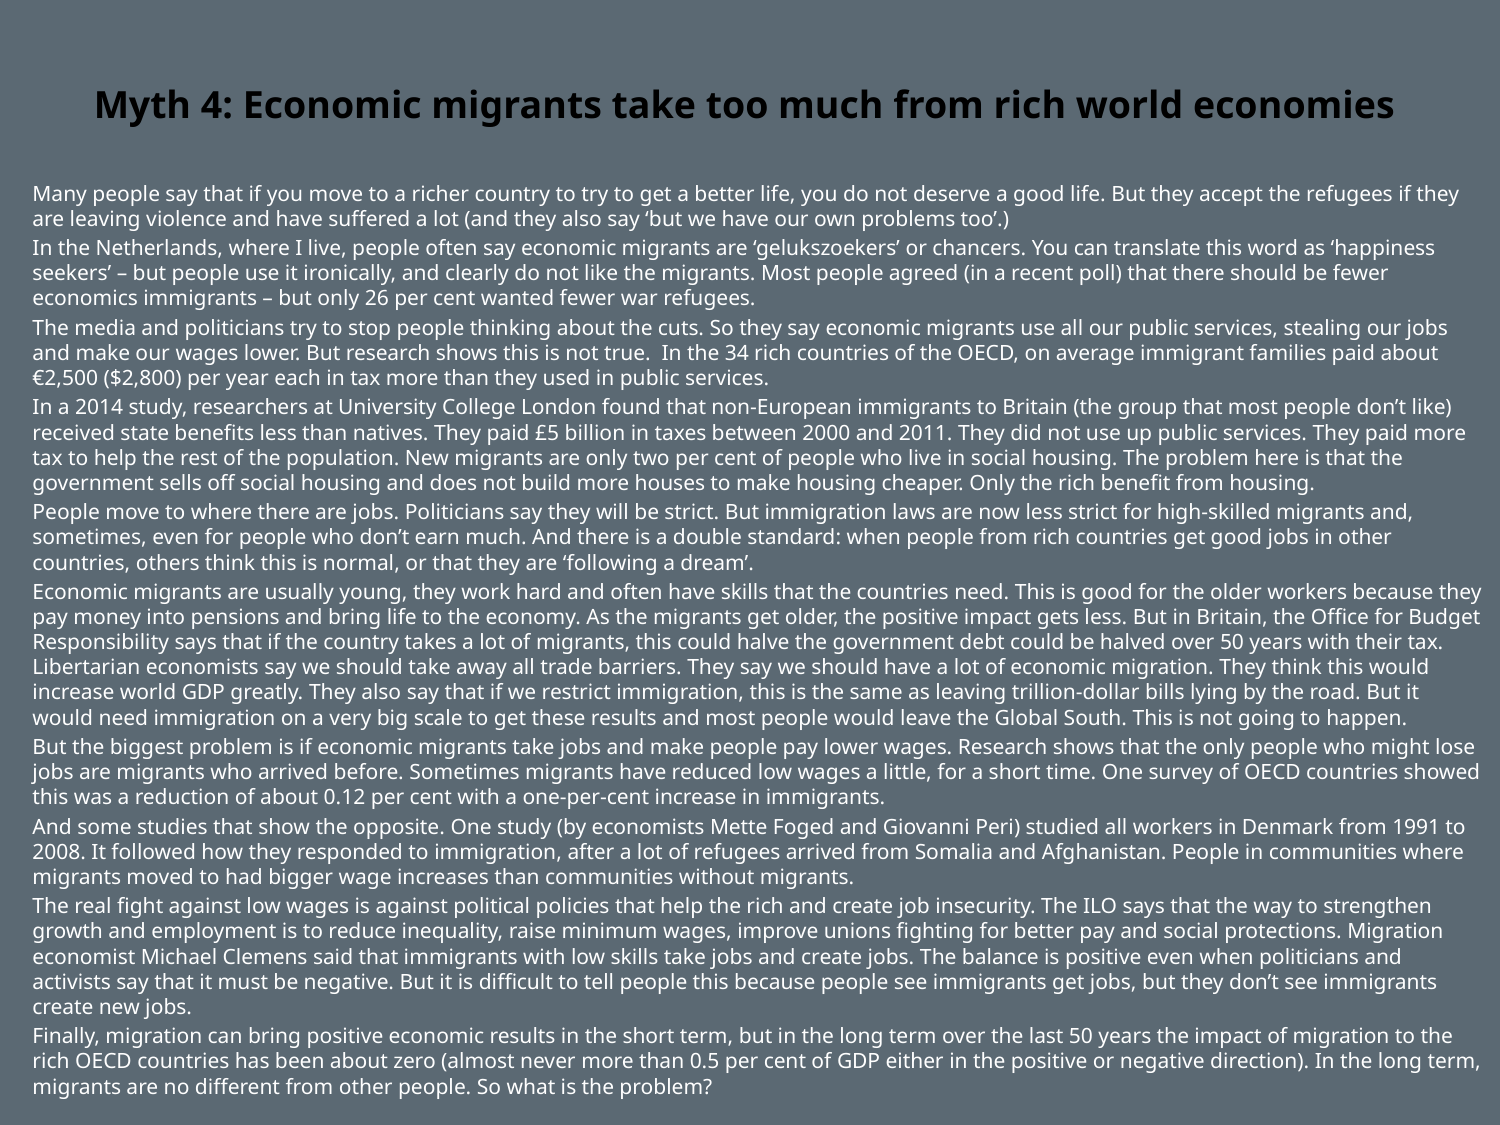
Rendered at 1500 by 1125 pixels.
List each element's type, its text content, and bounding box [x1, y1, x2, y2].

list Many people say that if you move to a richer country to try to get a better life, you do not deserve a good life. But they accept the refugees if they are leaving violence and have suffered a lot (and they also say ‘but we have our own problems too’.) In the Netherlands, where I live, people often say economic migrants are ‘gelukszoekers’ or chancers. You can translate this word as ‘happiness seekers’ – but people use it ironically, and clearly do not like the migrants. Most people agreed (in a recent poll) that there should be fewer economics immigrants – but only 26 per cent wanted fewer war refugees. The media and politicians try to stop people thinking about the cuts. So they say economic migrants use all our public services, stealing our jobs and make our wages lower. But research shows this is not true. In the 34 rich countries of the OECD, on average immigrant families paid about €2,500 ($2,800) per year each in tax more than they used in public services. In a 2014 study, researchers at University College London found that non-European immigrants to Britain (the group that most people don’t like) received state benefits less than natives. They paid £5 billion in taxes between 2000 and 2011. They did not use up public services. They paid more tax to help the rest of the population. New migrants are only two per cent of people who live in social housing. The problem here is that the government sells off social housing and does not build more houses to make housing cheaper. Only the rich benefit from housing. People move to where there are jobs. Politicians say they will be strict. But immigration laws are now less strict for high-skilled migrants and, sometimes, even for people who don’t earn much. And there is a double standard: when people from rich countries get good jobs in other countries, others think this is normal, or that they are ‘following a dream’. Economic migrants are usually young, they work hard and often have skills that the countries need. This is good for the older workers because they pay money into pensions and bring life to the economy. As the migrants get older, the positive impact gets less. But in Britain, the Office for Budget Responsibility says that if the country takes a lot of migrants, this could halve the government debt could be halved over 50 years with their tax. Libertarian economists say we should take away all trade barriers. They say we should have a lot of economic migration. They think this would increase world GDP greatly. They also say that if we restrict immigration, this is the same as leaving trillion-dollar bills lying by the road. But it would need immigration on a very big scale to get these results and most people would leave the Global South. This is not going to happen. But the biggest problem is if economic migrants take jobs and make people pay lower wages. Research shows that the only people who might lose jobs are migrants who arrived before. Sometimes migrants have reduced low wages a little, for a short time. One survey of OECD countries showed this was a reduction of about 0.12 per cent with a one-per-cent increase in immigrants. And some studies that show the opposite. One study (by economists Mette Foged and Giovanni Peri) studied all workers in Denmark from 1991 to 2008. It followed how they responded to immigration, after a lot of refugees arrived from Somalia and Afghanistan. People in communities where migrants moved to had bigger wage increases than communities without migrants. The real fight against low wages is against political policies that help the rich and create job insecurity. The ILO says that the way to strengthen growth and employment is to reduce inequality, raise minimum wages, improve unions fighting for better pay and social protections. Migration economist Michael Clemens said that immigrants with low skills take jobs and create jobs. The balance is positive even when politicians and activists say that it must be negative. But it is difficult to tell people this because people see immigrants get jobs, but they don’t see immigrants create new jobs. Finally, migration can bring positive economic results in the short term, but in the long term over the last 50 years the impact of migration to the rich OECD countries has been about zero (almost never more than 0.5 per cent of GDP either in the positive or negative direction). In the long term, migrants are no different from other people. So what is the problem? [17, 172, 1500, 1125]
title Myth 4: Economic migrants take too much from rich world economies [75, 66, 1425, 172]
